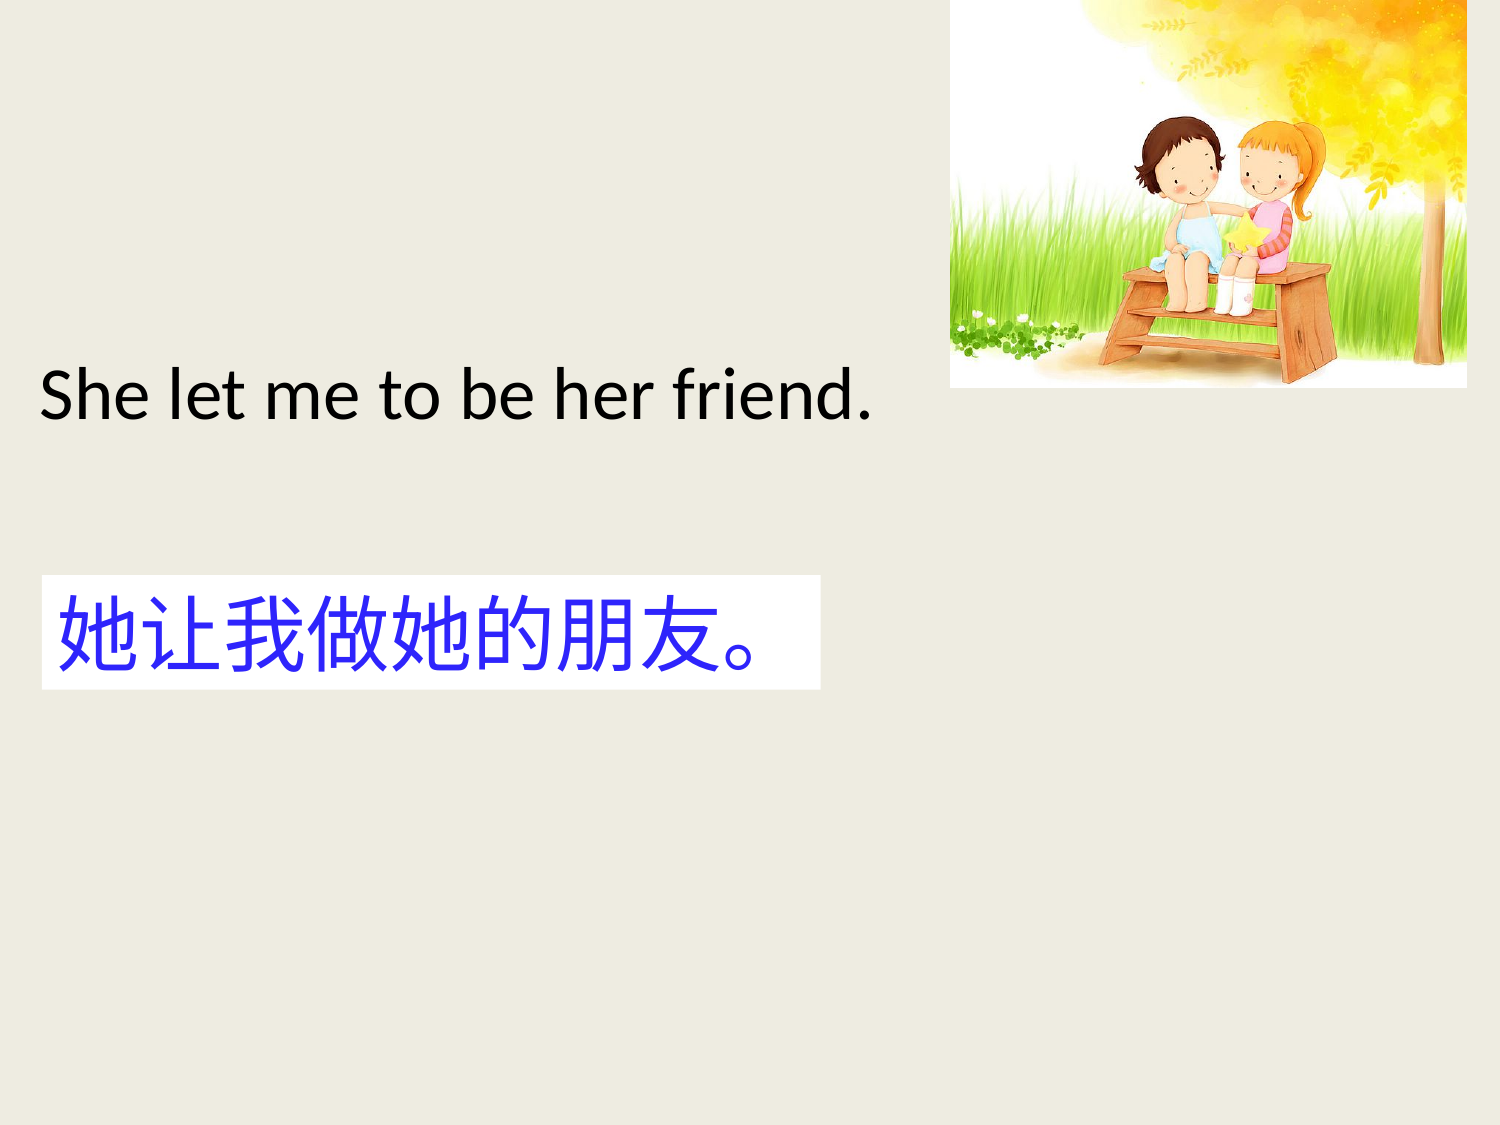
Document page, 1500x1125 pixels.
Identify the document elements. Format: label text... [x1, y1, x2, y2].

text_box She let me to be her friend. [24, 337, 1275, 668]
text_box 她让我做她的朋友。 [41, 575, 821, 690]
picture [949, 0, 1467, 388]
